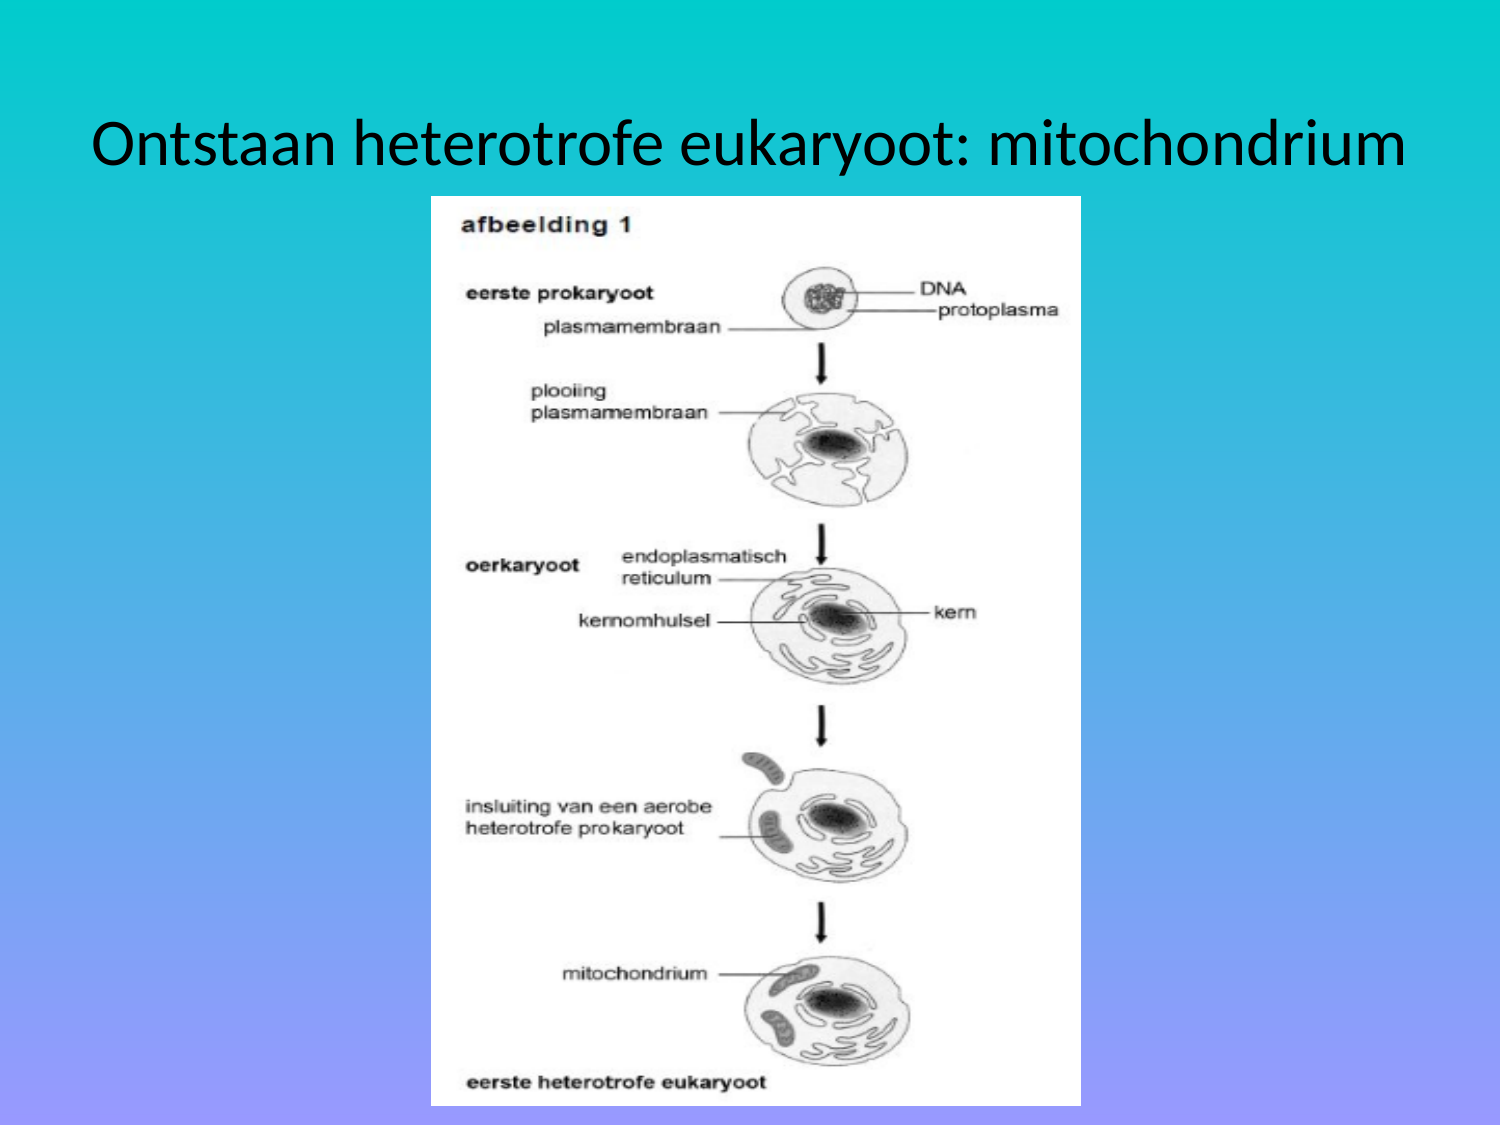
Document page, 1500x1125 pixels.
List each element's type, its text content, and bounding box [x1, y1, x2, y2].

title Ontstaan heterotrofe eukaryoot: mitochondrium [75, 45, 1425, 233]
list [430, 195, 1081, 1107]
